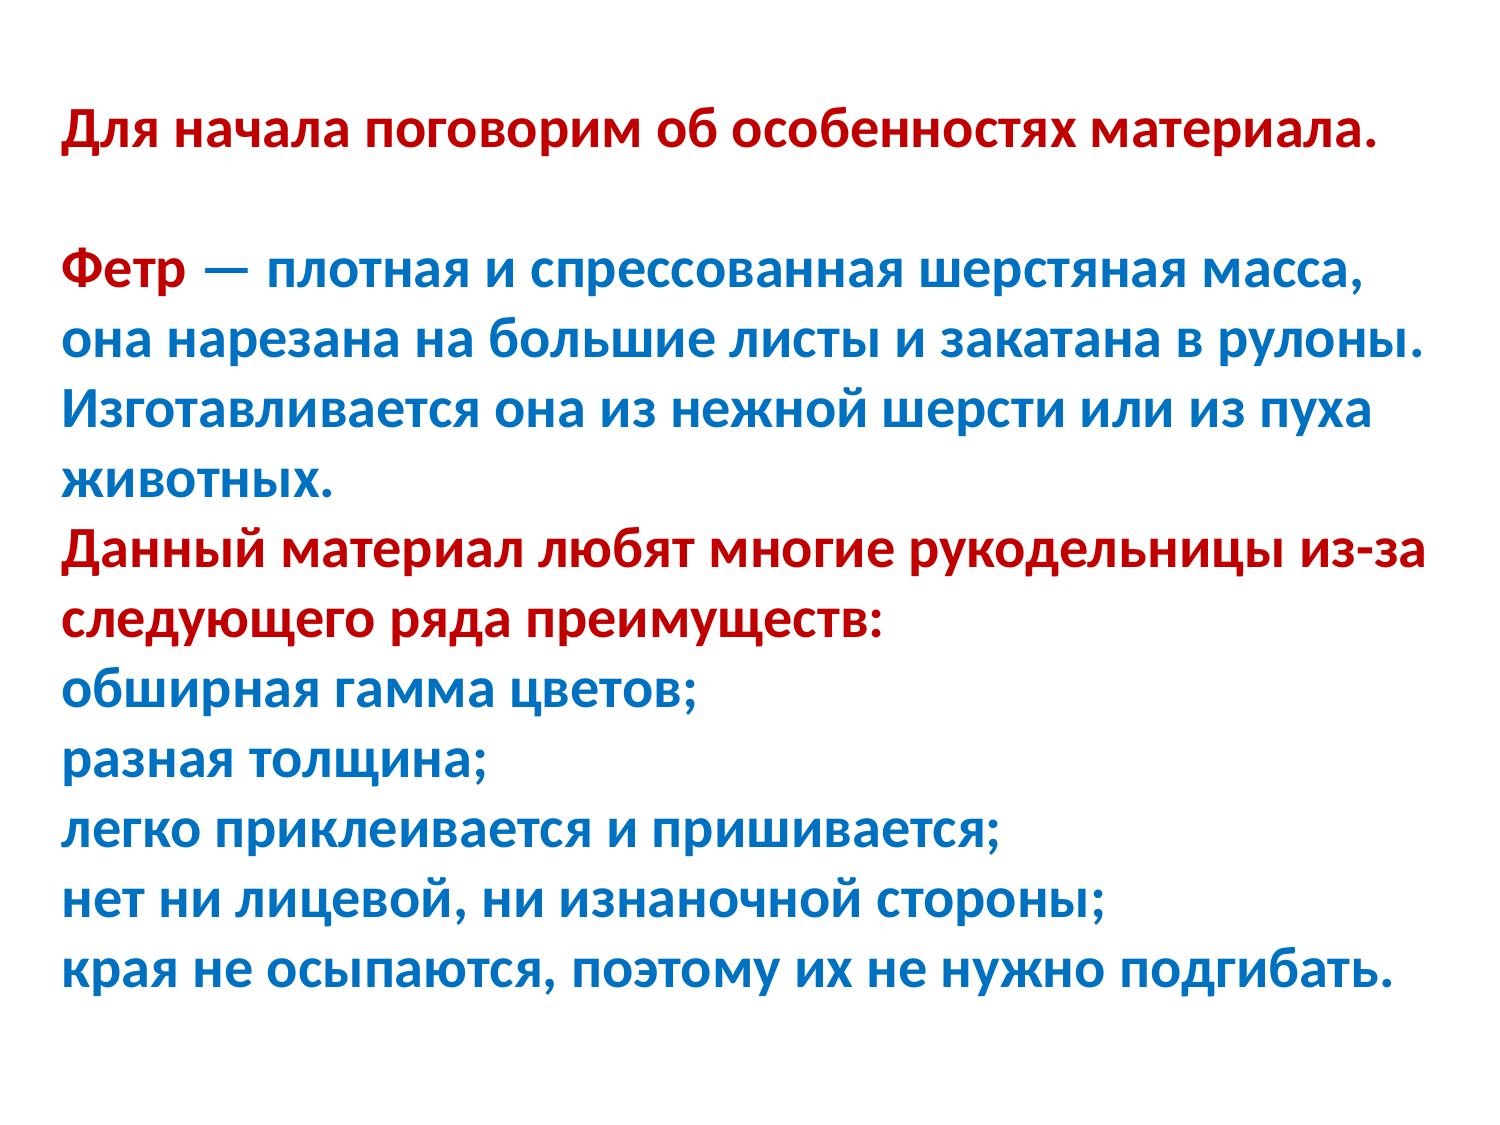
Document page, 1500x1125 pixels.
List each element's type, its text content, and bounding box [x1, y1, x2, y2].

text_box Для начала поговорим об особенностях материала. Фетр — плотная и спрессованная шерстяная масса, она нарезана на большие листы и закатана в рулоны. Изготавливается она из нежной шерсти или из пуха животных. Данный материал любят многие рукодельницы из-за следующего ряда преимуществ: обширная гамма цветов; разная толщина; легко приклеивается и пришивается; нет ни лицевой, ни изнаночной стороны; края не осыпаются, поэтому их не нужно подгибать. [46, 82, 1465, 1007]
